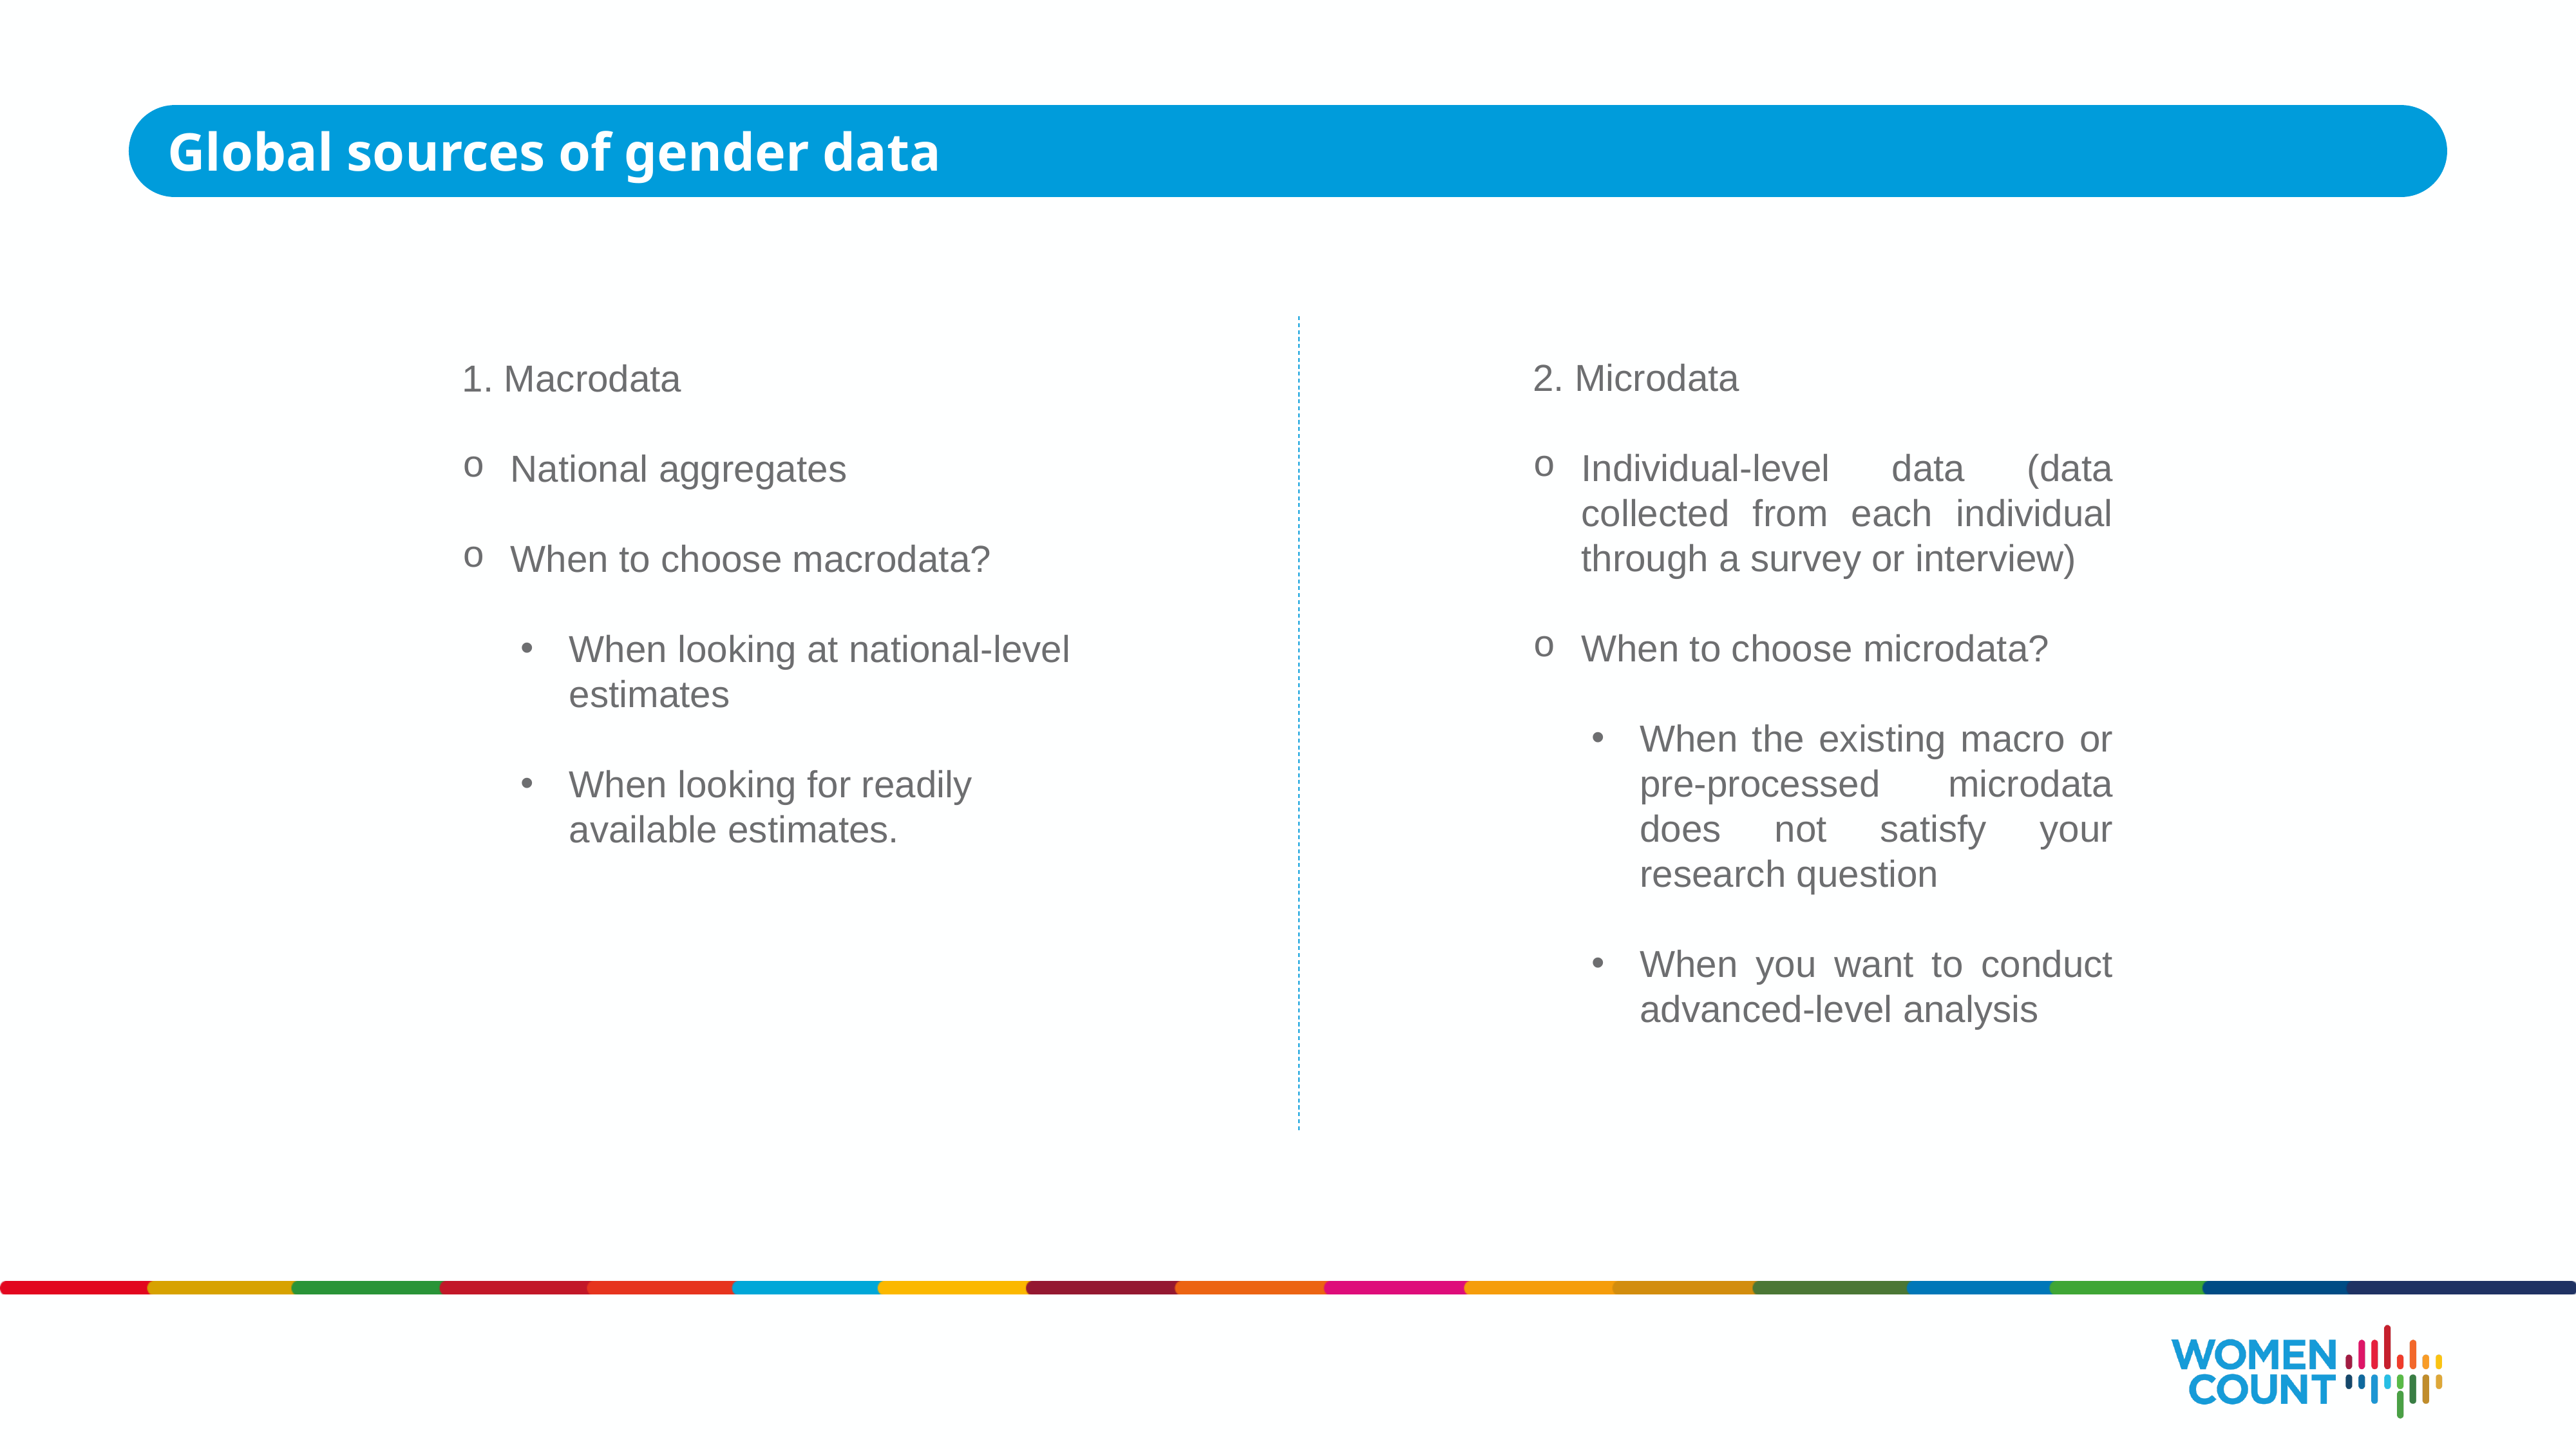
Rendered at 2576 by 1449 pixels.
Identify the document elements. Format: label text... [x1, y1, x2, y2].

list Global sources of gender data [167, 119, 2411, 182]
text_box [452, 316, 2124, 1133]
